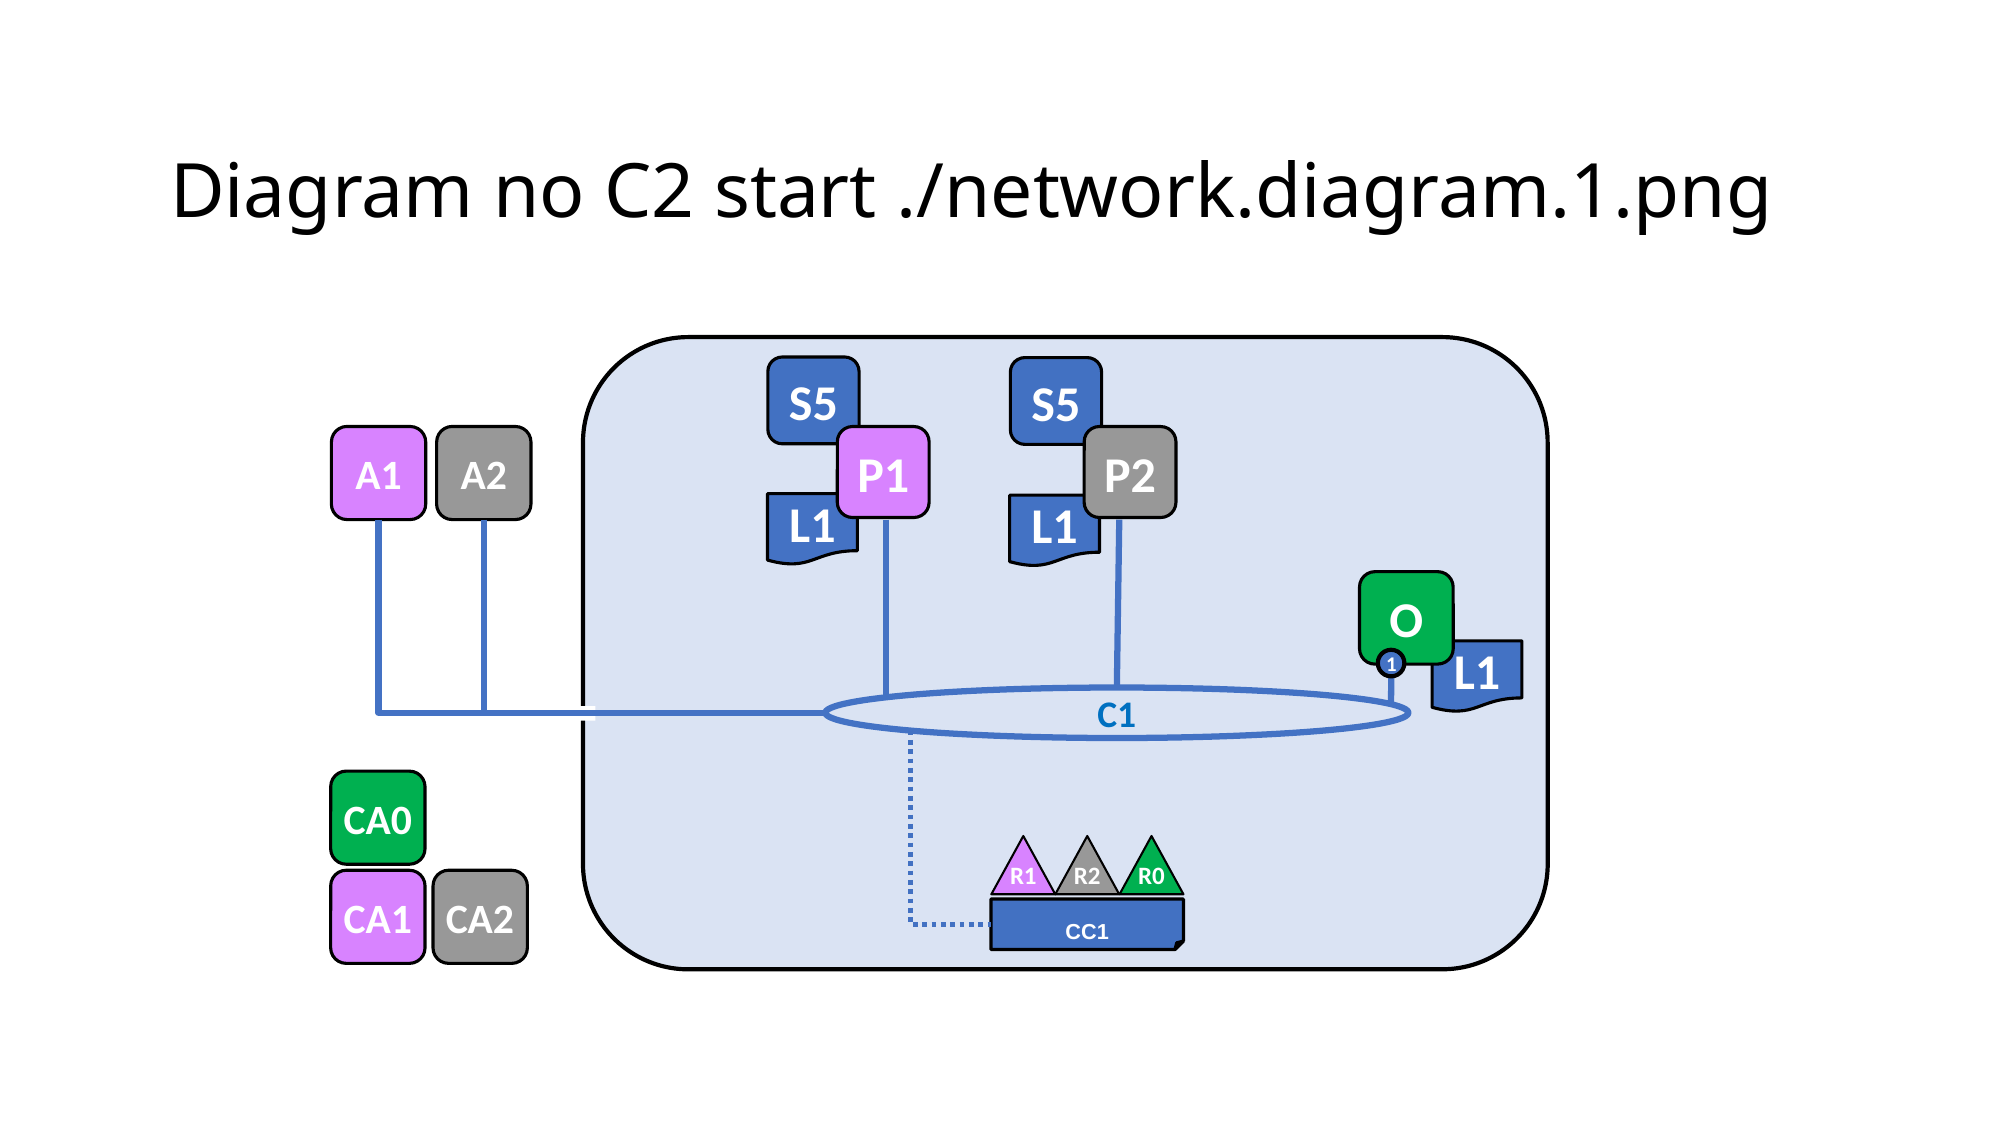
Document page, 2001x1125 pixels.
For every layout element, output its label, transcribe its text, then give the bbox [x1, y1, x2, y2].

text_box R2 [1053, 833, 1119, 897]
text_box [489, 706, 505, 710]
text_box [489, 716, 505, 721]
text_box A1 [329, 424, 428, 522]
text_box L1 [1007, 493, 1102, 568]
text_box R1 [989, 868, 1055, 897]
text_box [1116, 519, 1120, 688]
text_box [1139, 680, 1156, 685]
text_box Diagram no C2 start ./network.diagram.1.png [162, 84, 1888, 303]
text_box 1 [1377, 649, 1406, 678]
text_box P1 [835, 424, 932, 520]
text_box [505, 392, 699, 840]
text_box O [1357, 569, 1456, 667]
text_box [330, 770, 528, 964]
text_box A2 [434, 424, 505, 522]
text_box C1 [824, 685, 1411, 741]
text_box [1139, 740, 1156, 745]
text_box R0 [1117, 833, 1186, 897]
text_box P2 [1082, 424, 1179, 520]
text_box L1 [1429, 638, 1525, 714]
text_box S5 [1009, 356, 1103, 446]
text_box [557, 445, 752, 788]
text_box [853, 787, 1048, 868]
text_box [580, 334, 1550, 972]
text_box L1 [765, 491, 860, 566]
text_box CC1 [990, 899, 1184, 950]
text_box S5 [767, 356, 860, 445]
